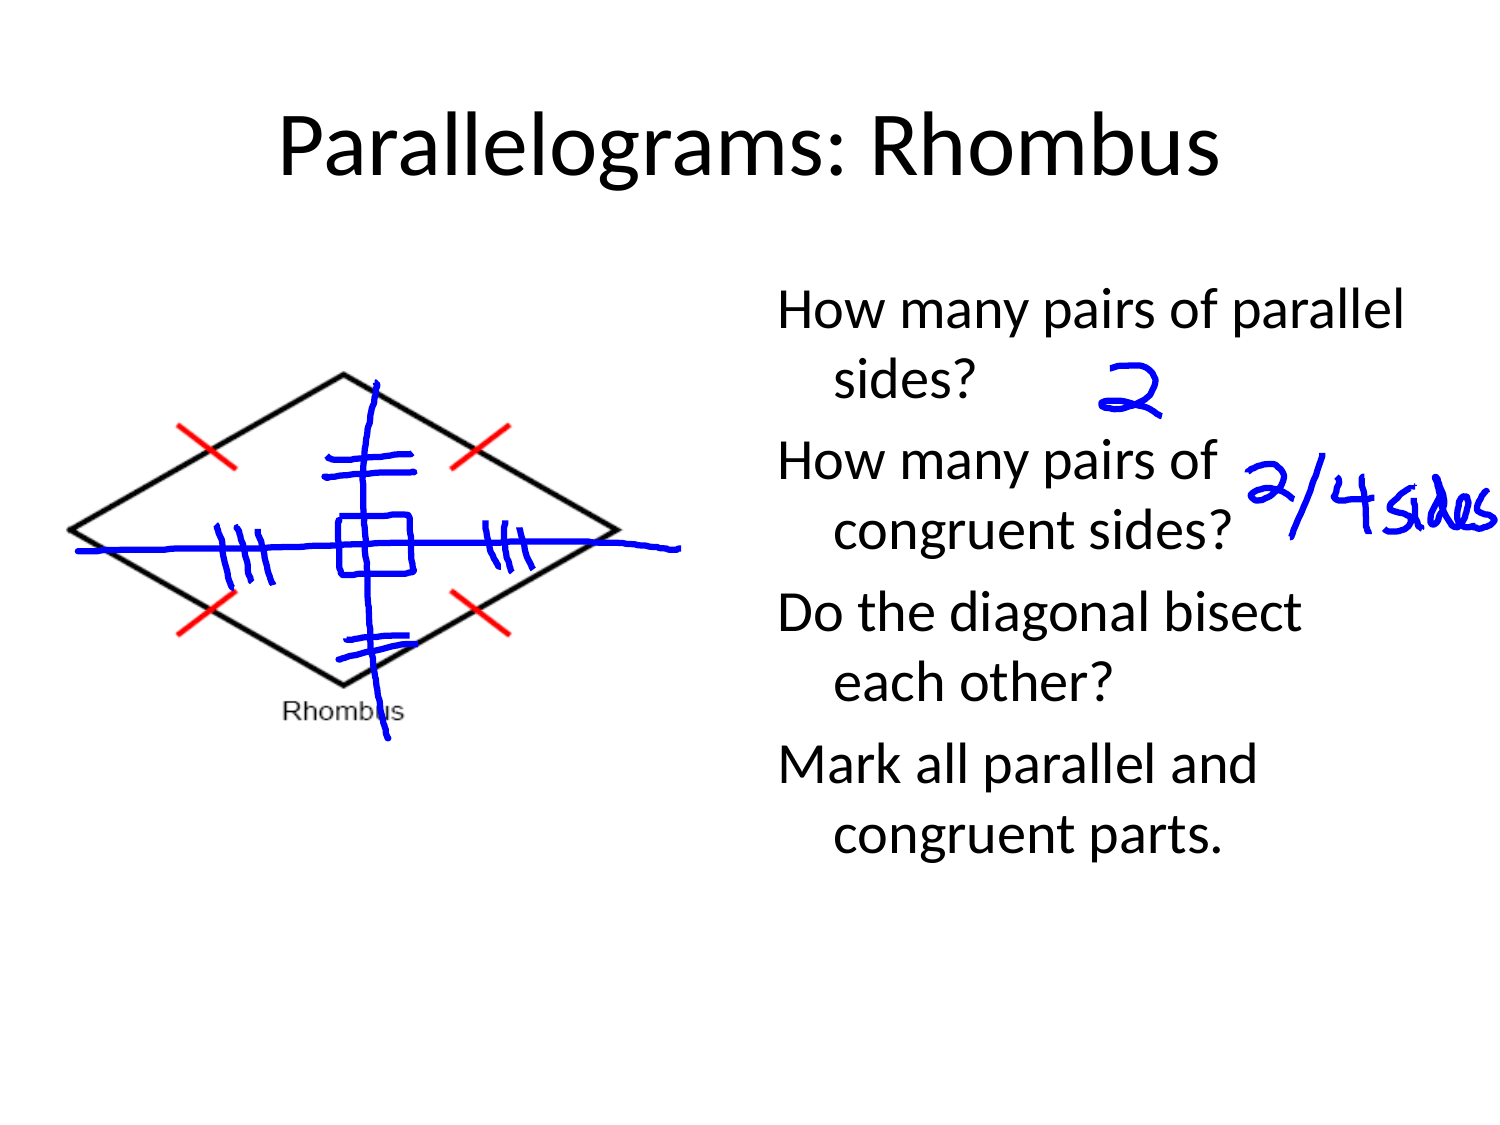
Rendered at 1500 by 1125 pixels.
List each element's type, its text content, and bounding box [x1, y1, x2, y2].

text_box [1412, 497, 1423, 530]
text_box [1333, 476, 1363, 502]
list How many pairs of parallel sides? How many pairs of congruent sides? Do the diagonal bisect each other? Mark all parallel and congruent parts. [762, 262, 1425, 1005]
text_box [1247, 463, 1295, 502]
text_box [1366, 493, 1375, 500]
text_box [1100, 364, 1163, 417]
text_box [1472, 490, 1496, 530]
text_box [1360, 475, 1370, 535]
text_box [1383, 487, 1412, 533]
text_box [1289, 452, 1324, 538]
text_box [1429, 476, 1473, 529]
title Parallelograms: Rhombus [75, 45, 1425, 233]
picture [0, 362, 713, 751]
